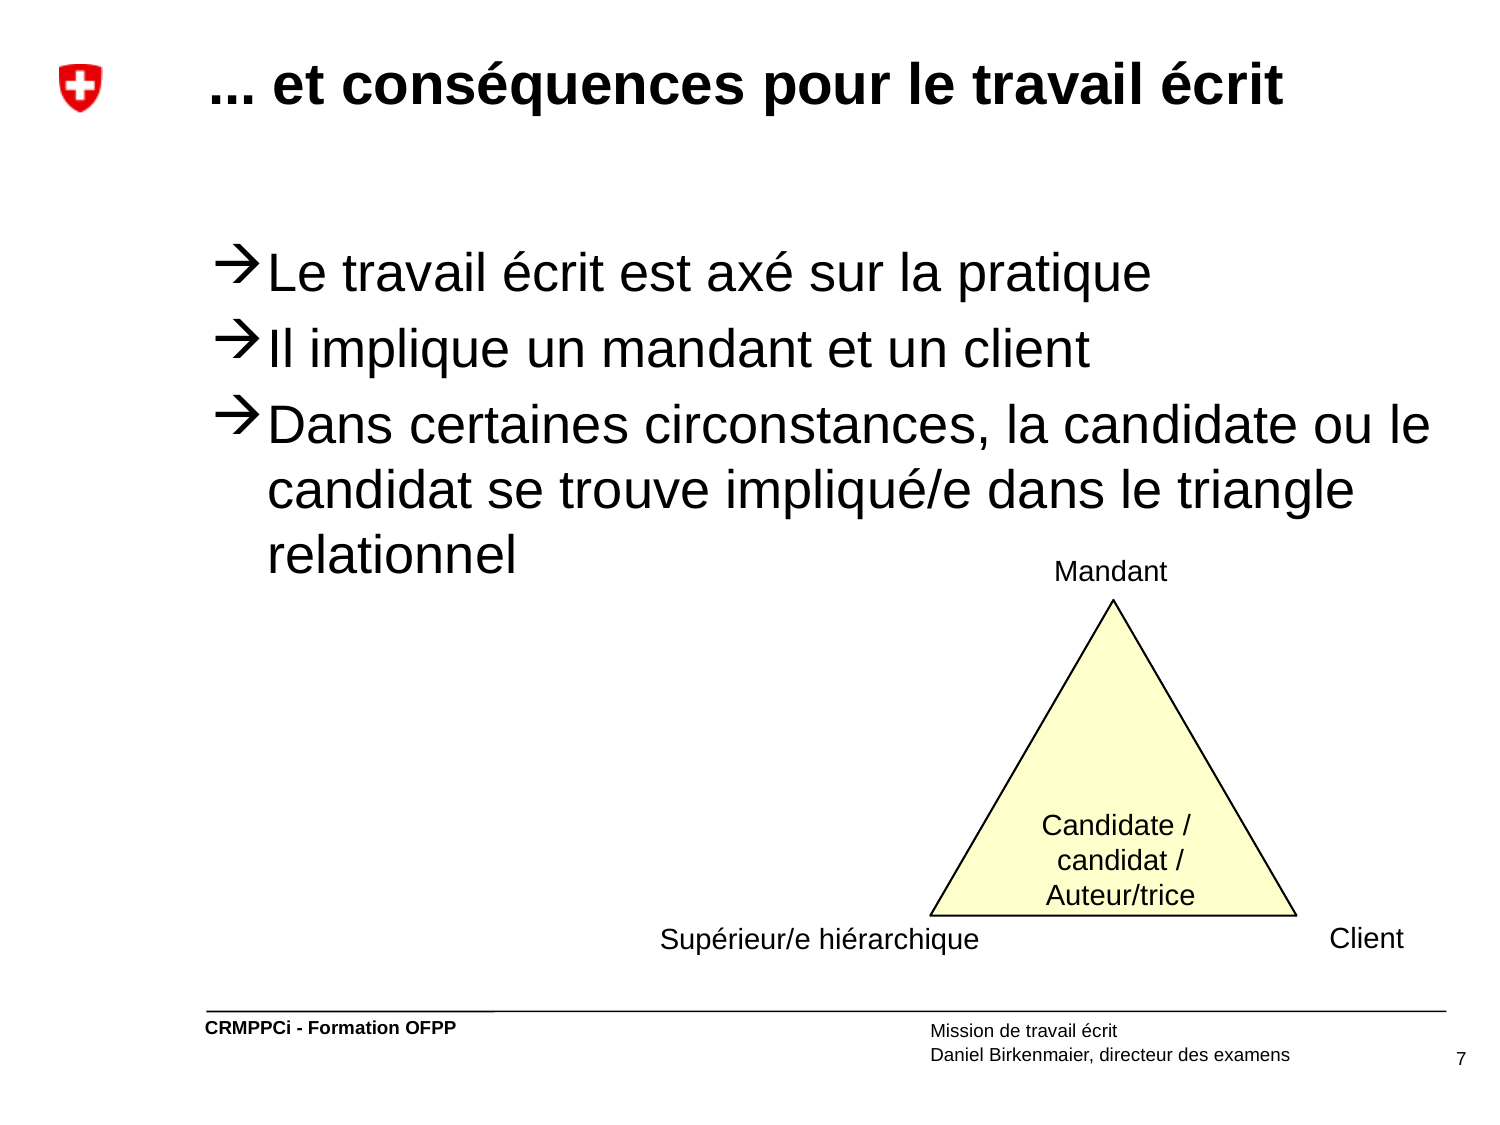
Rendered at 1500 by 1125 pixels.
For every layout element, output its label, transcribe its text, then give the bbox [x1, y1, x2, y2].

footer Daniel Birkenmaier, directeur des examens [915, 1048, 1447, 1071]
slide_number Mission de travail écrit [915, 1011, 1447, 1048]
picture [59, 64, 103, 114]
text_box Mandant [1039, 545, 1183, 595]
title ... et conséquences pour le travail écrit [207, 45, 1433, 209]
text_box Candidate / candidat / Auteur/trice [1026, 798, 1215, 919]
list Le travail écrit est axé sur la pratique Il implique un mandant et un client Dans certaines circonstances, la candidate ou le candidat se trouve impliqué/e dans le triangle relationnel [210, 237, 1438, 1012]
text_box [931, 599, 1297, 916]
text_box Client [1314, 911, 1420, 962]
text_box Supérieur/e hiérarchique [644, 913, 996, 963]
